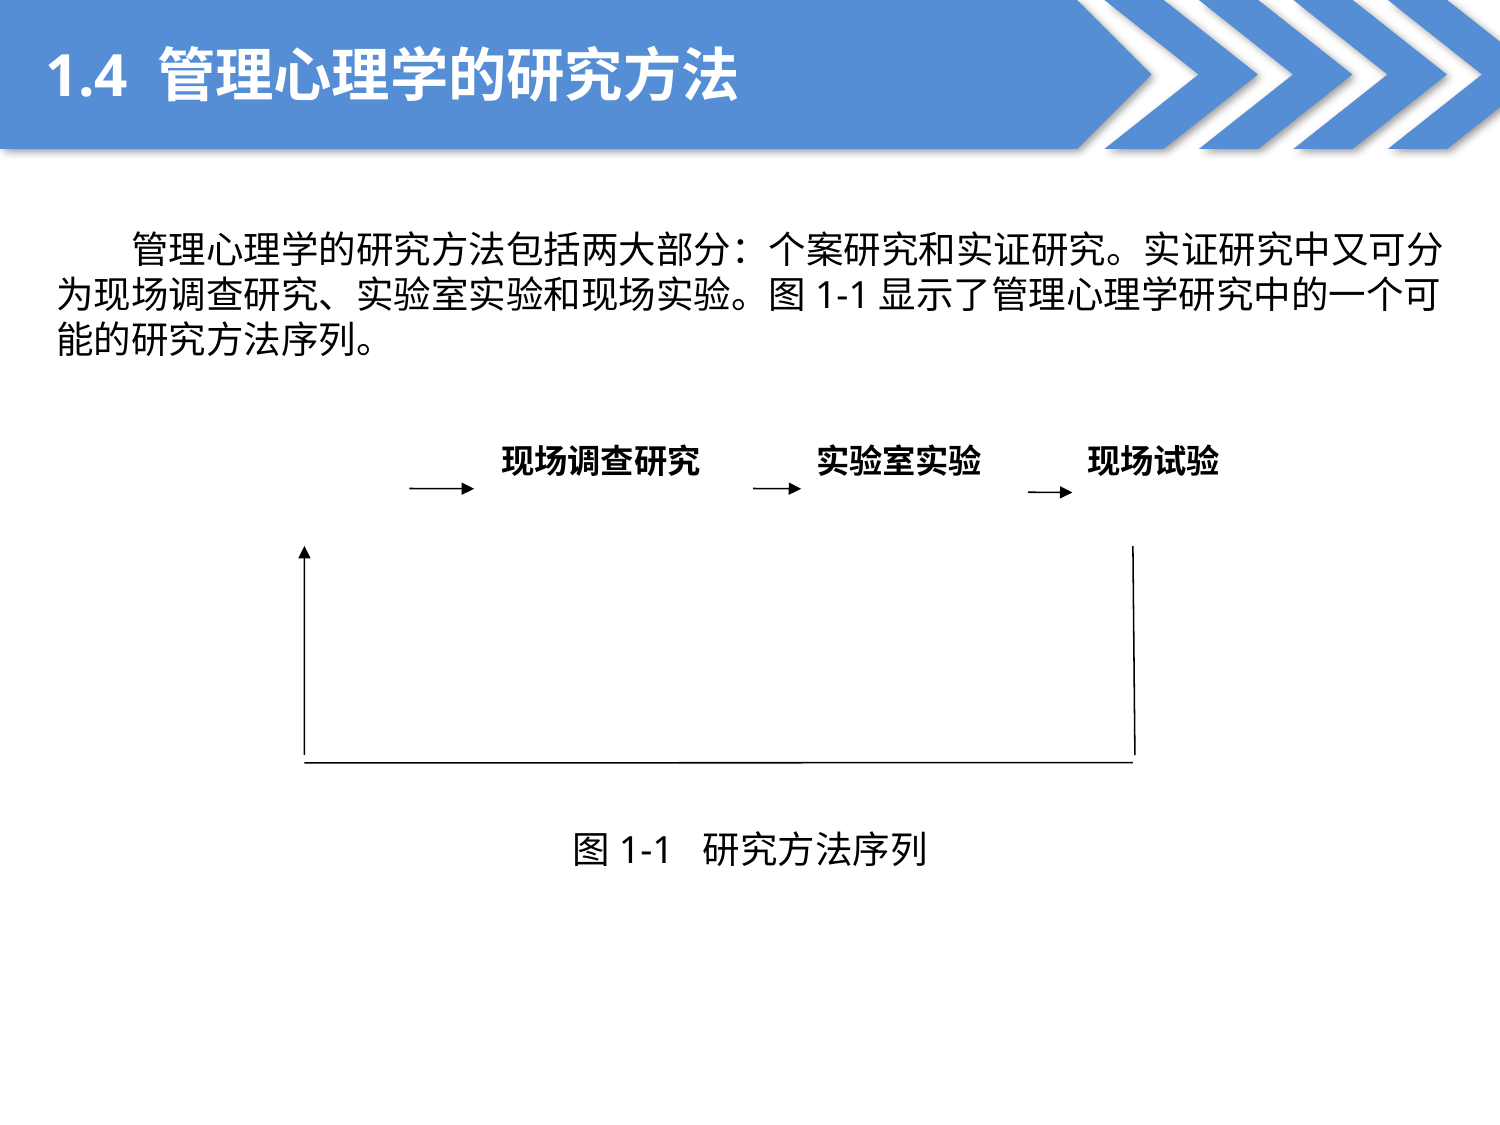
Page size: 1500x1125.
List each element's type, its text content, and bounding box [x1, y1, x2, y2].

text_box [219, 432, 1281, 763]
text_box 1.4 管理心理学的研究方法 [30, 30, 755, 116]
text_box 管理心理学的研究方法包括两大部分：个案研究和实证研究。实证研究中又可分为现场调查研究、实验室实验和现场实验。图1-1显示了管理心理学研究中的一个可能的研究方法序列。 [41, 218, 1459, 369]
text_box 图1-1 研究方法序列 [557, 818, 943, 878]
